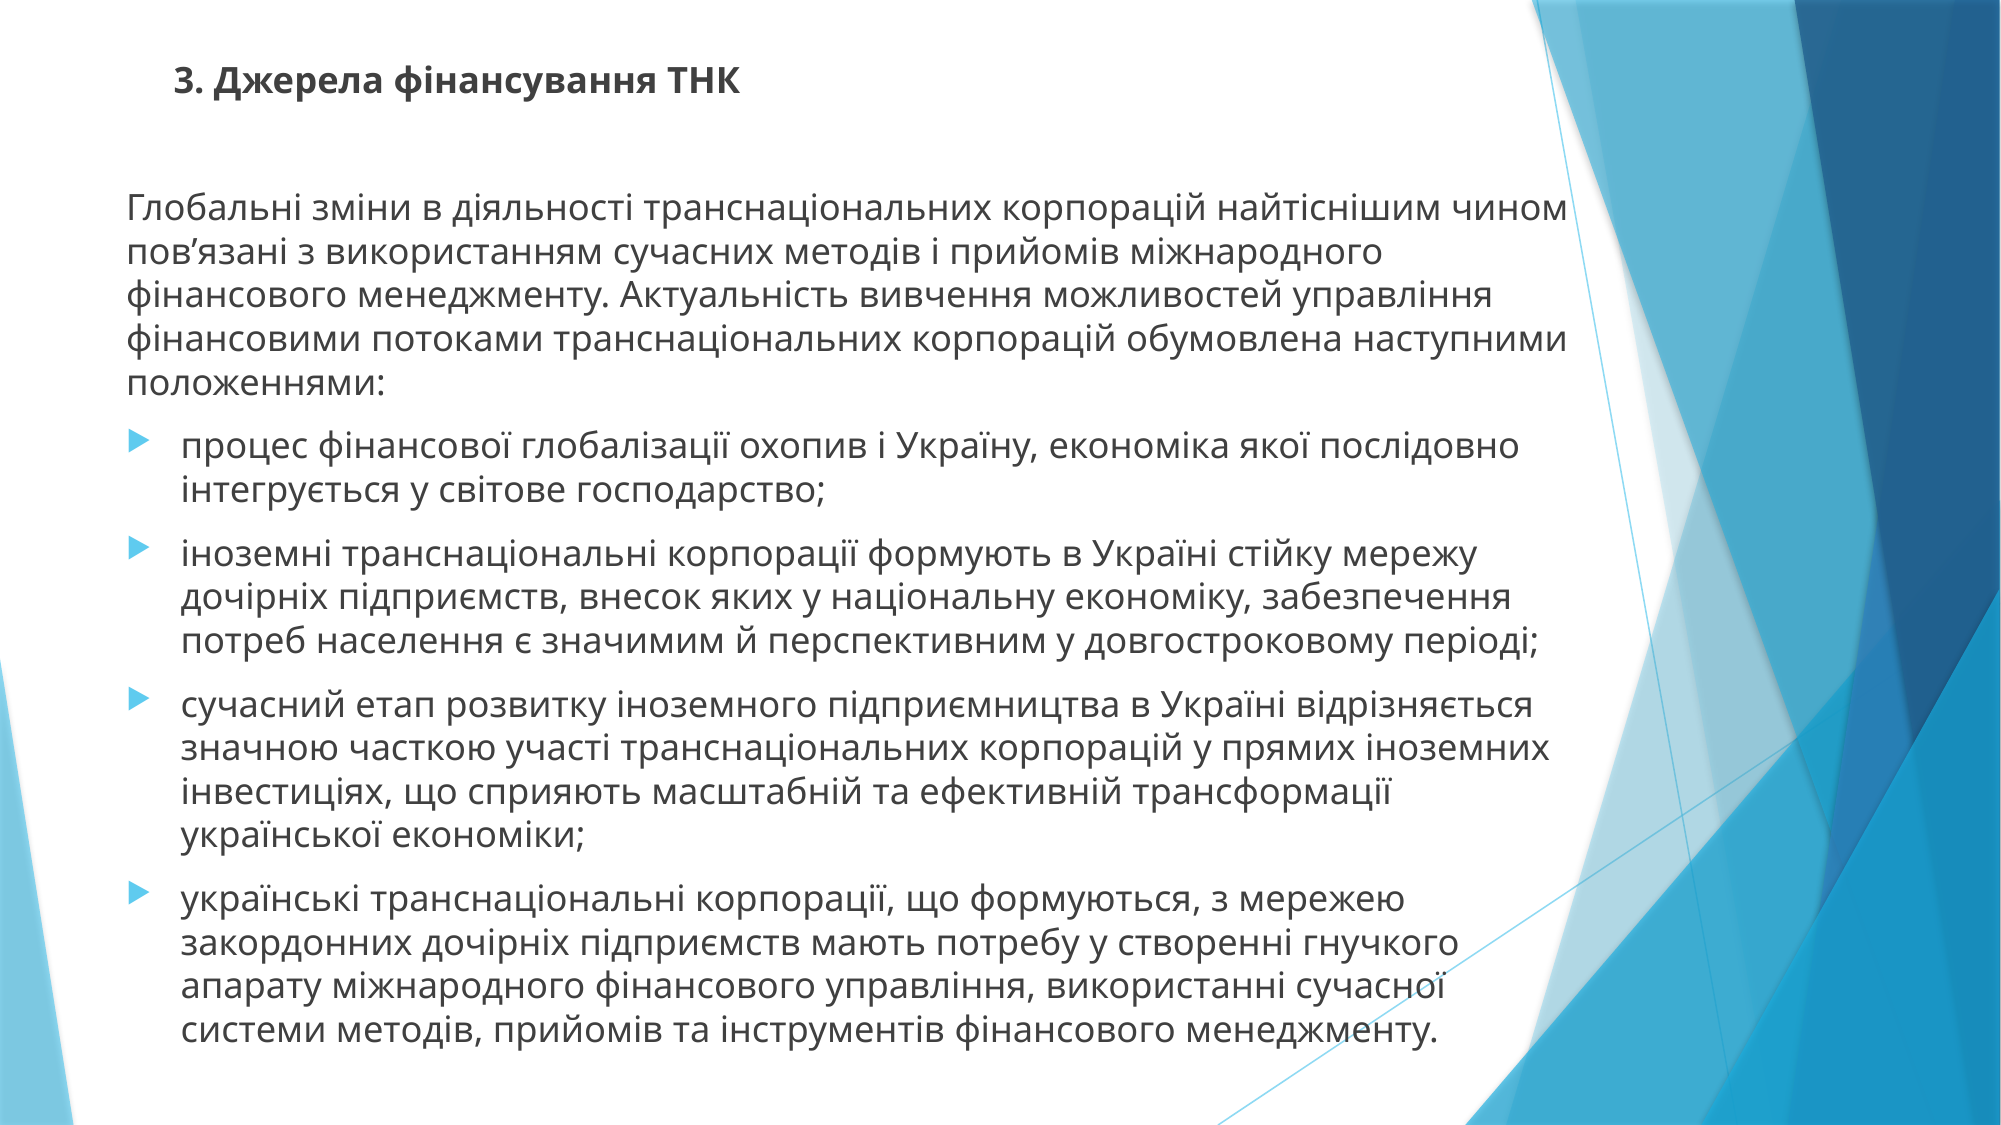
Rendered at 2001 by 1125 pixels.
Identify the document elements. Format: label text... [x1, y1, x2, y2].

list 3. Джерела фінансування ТНК Глобальні зміни в діяльності транснаціональних корпорацій найтіснішим чином пов’язані з використанням сучасних методів і прийомів міжнародного фінансового менеджменту. Актуальність вивчення можливостей управління фінансовими потоками транснаціональних корпорацій обумовлена наступними положеннями: процес фінансової глобалізації охопив і Україну, економіка якої послідовно інтегрується у світове господарство; іноземні транснаціональні корпорації формують в Україні стійку мережу дочірніх підприємств, внесок яких у національну економіку, забезпечення потреб населення є значимим й перспективним у довгостроковому періоді; сучасний етап розвитку іноземного підприємництва в Україні відрізняється значною часткою участі транснаціональних корпорацій у прямих іноземних інвестиціях, що сприяють масштабній та ефективній трансформації української економіки; українські транснаціональні корпорації, що формуються, з мережею закордонних дочірніх підприємств мають потребу у створенні гнучкого апарату міжнародного фінансового управління, використанні сучасної системи методів, прийомів та інструментів фінансового менеджменту. [111, 49, 1585, 1077]
